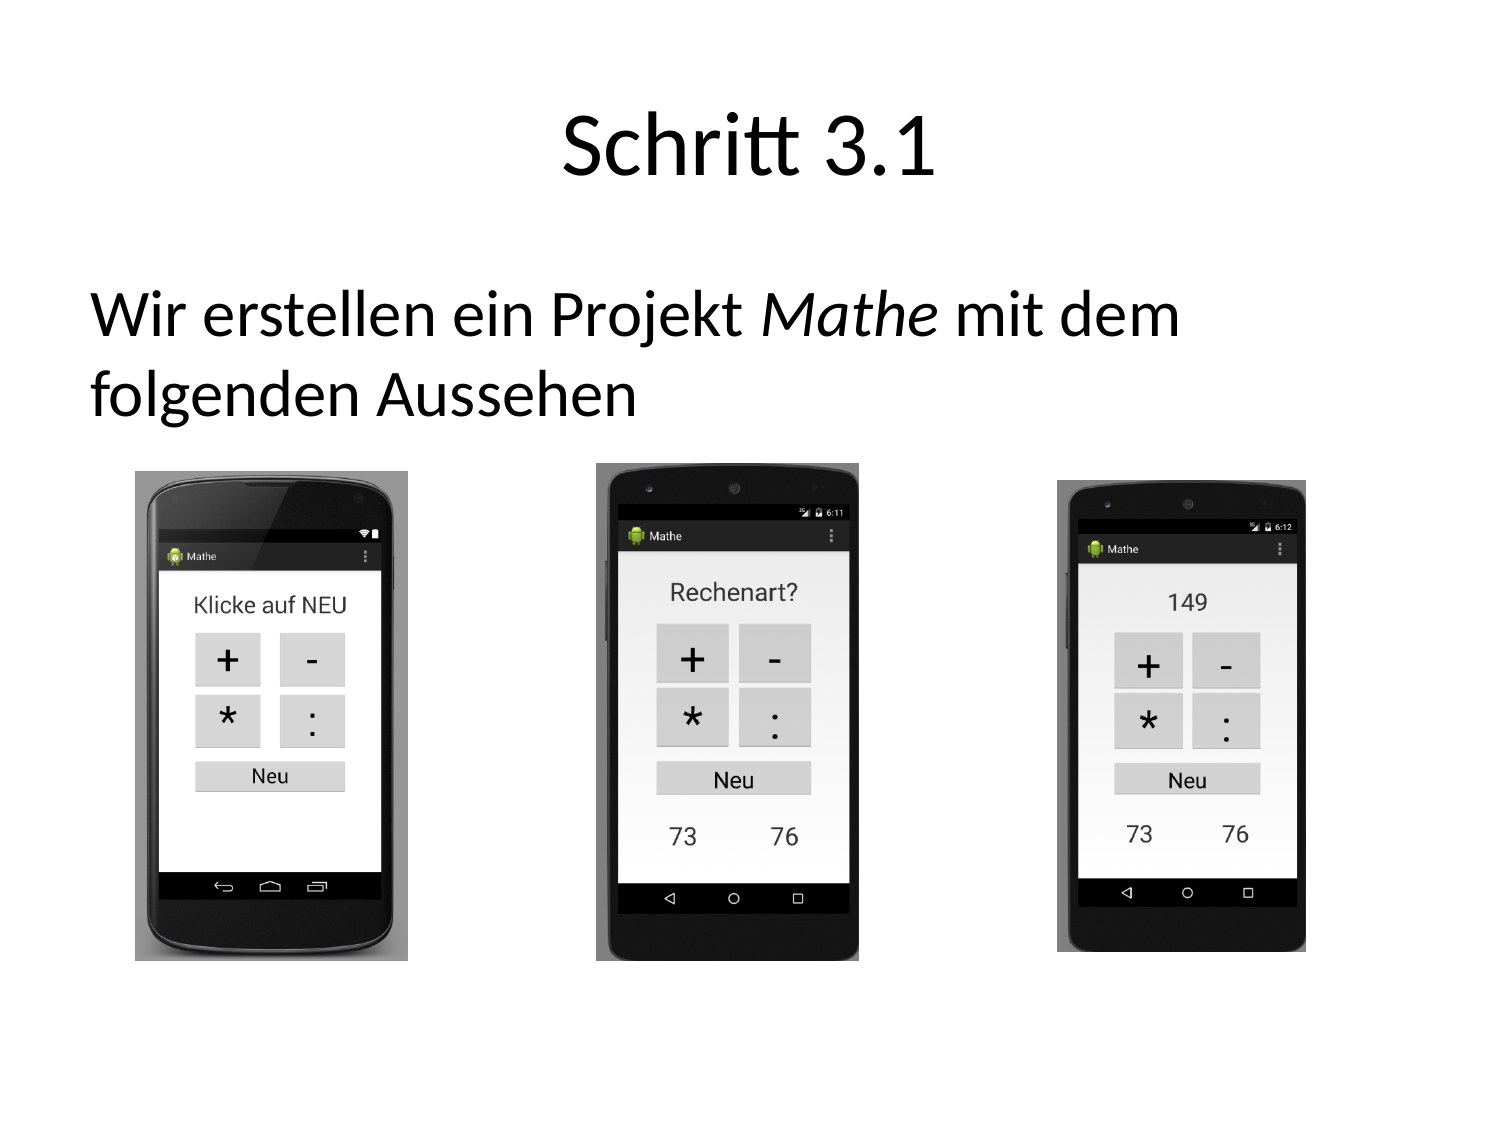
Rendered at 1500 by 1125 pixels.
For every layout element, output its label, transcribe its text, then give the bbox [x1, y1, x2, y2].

picture [1056, 479, 1307, 952]
title Schritt 3.1 [75, 45, 1425, 233]
picture [135, 471, 408, 961]
list Wir erstellen ein Projekt Mathe mit dem folgenden Aussehen [75, 262, 1425, 1005]
picture [596, 462, 859, 961]
